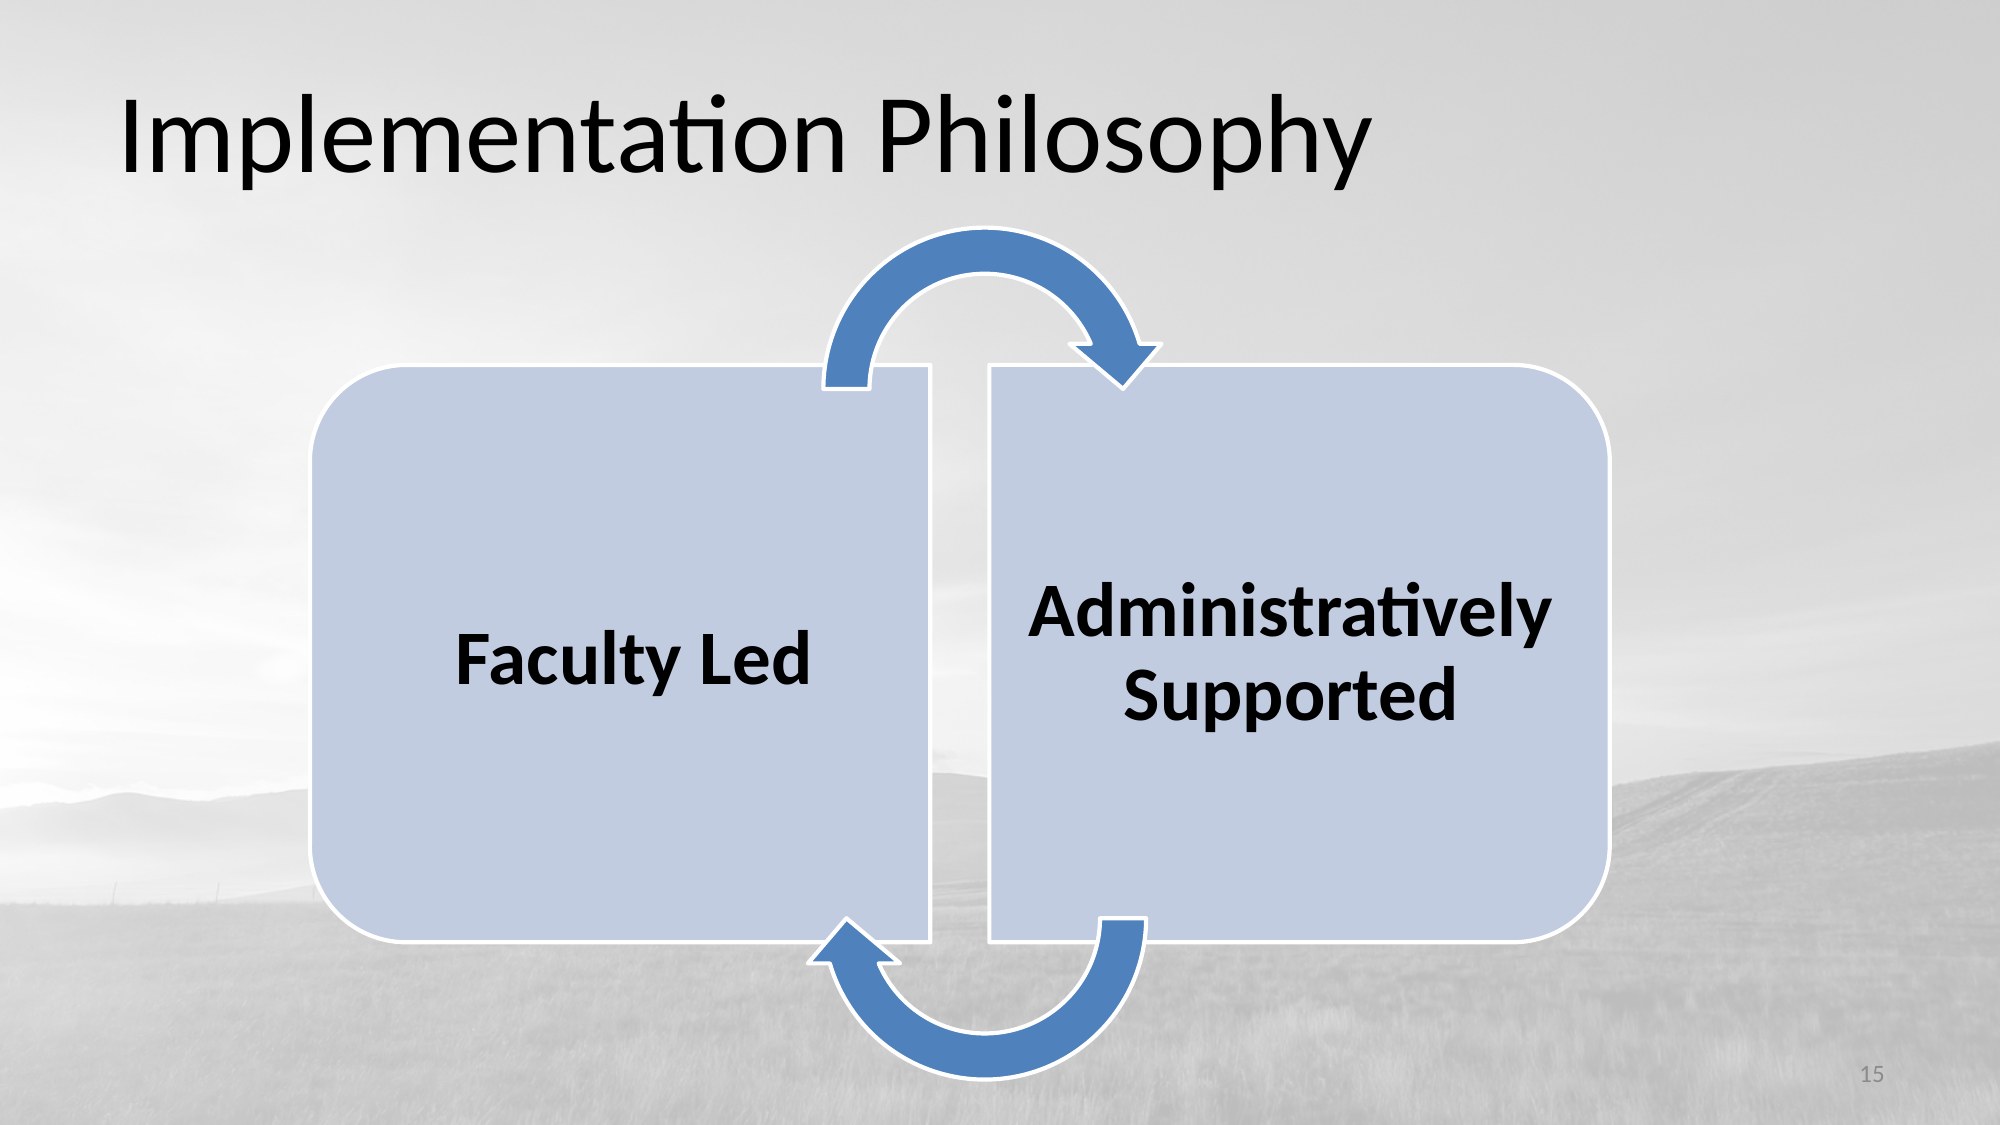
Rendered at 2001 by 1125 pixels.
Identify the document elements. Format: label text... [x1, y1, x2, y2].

text_box Implementation Philosophy [102, 53, 1658, 202]
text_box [17, 204, 1952, 1103]
